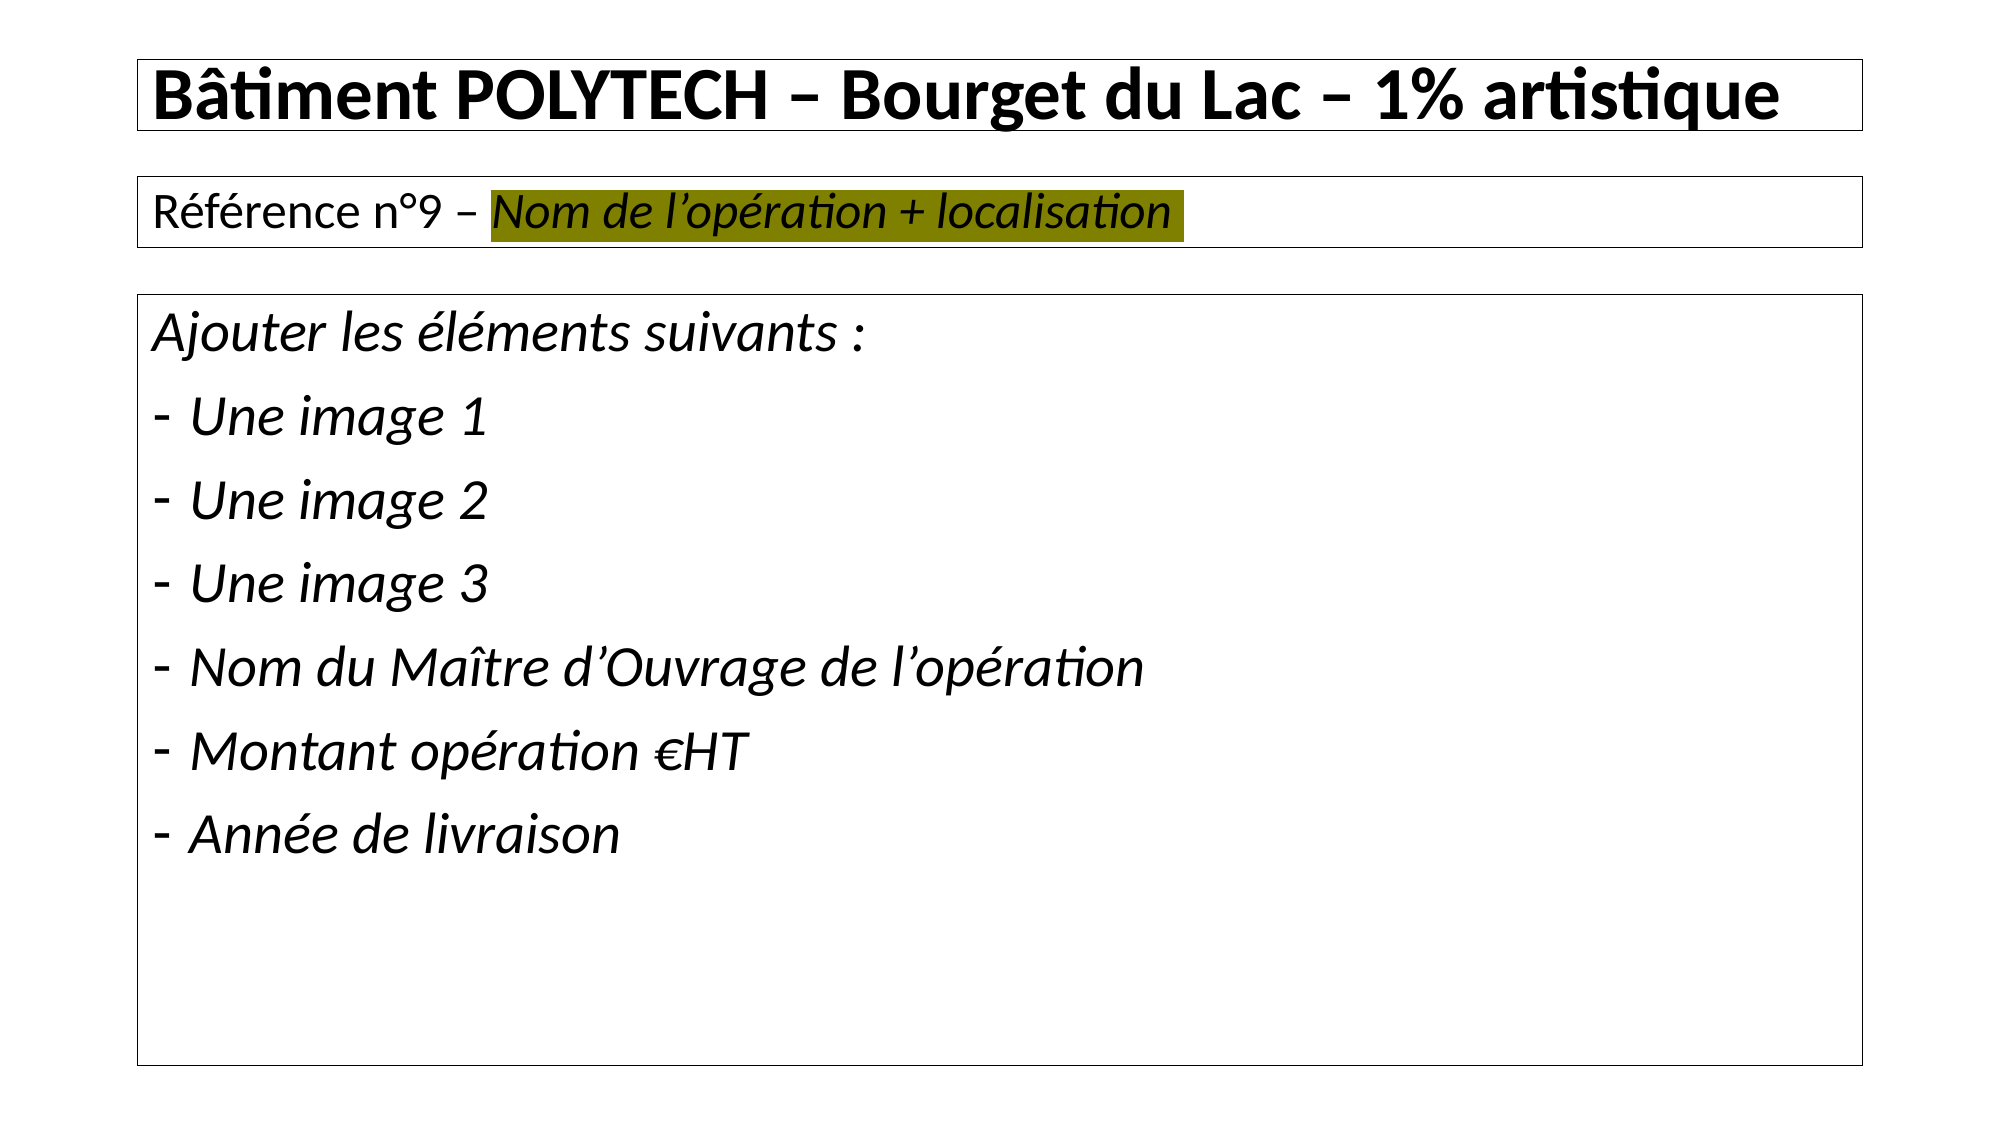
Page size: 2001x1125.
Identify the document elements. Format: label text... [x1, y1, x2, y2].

title Bâtiment POLYTECH – Bourget du Lac – 1% artistique [137, 59, 1863, 131]
text_box Ajouter les éléments suivants : Une image 1 Une image 2 Une image 3 Nom du Maître d’Ouvrage de l’opération Montant opération €HT Année de livraison [137, 294, 1863, 1066]
list Référence n°9 – Nom de l’opération + localisation [137, 176, 1863, 248]
